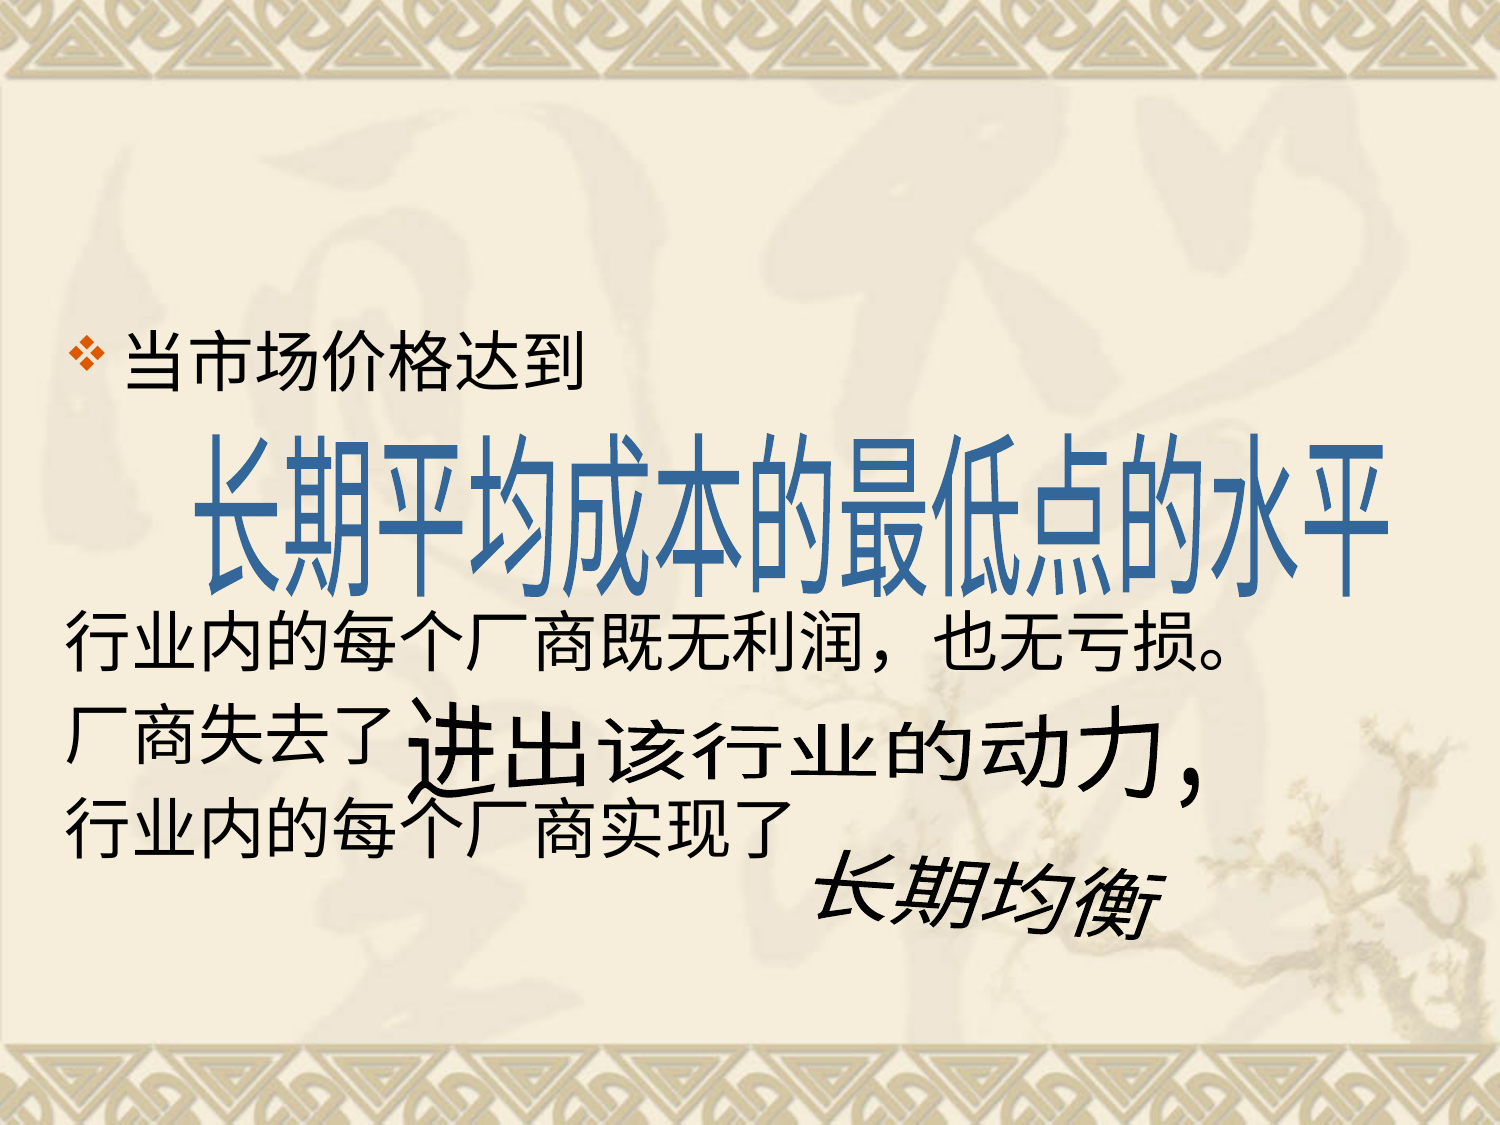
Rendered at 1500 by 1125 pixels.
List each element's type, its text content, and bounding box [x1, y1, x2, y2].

list 当市场价格达到 行业内的每个厂商既无利润，也无亏损。 厂商失去了 行业内的每个厂商实现了 [49, 312, 1451, 1001]
picture [0, 0, 1500, 1125]
